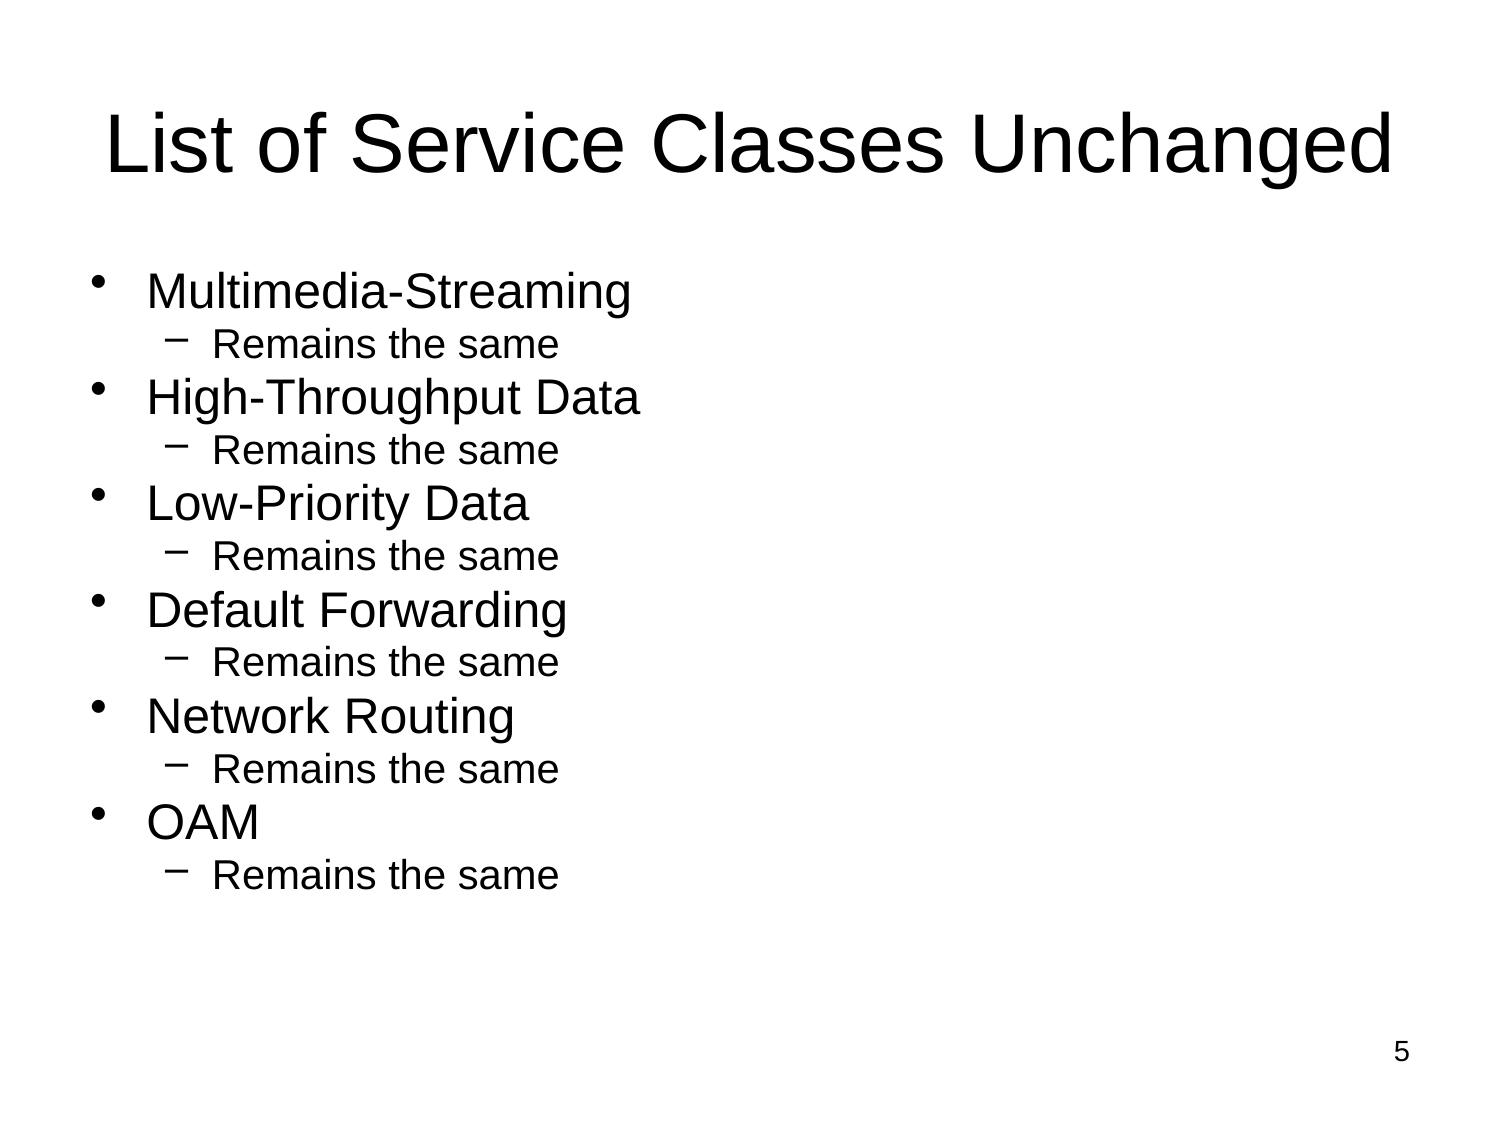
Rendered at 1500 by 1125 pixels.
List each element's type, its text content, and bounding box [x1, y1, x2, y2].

title List of Service Classes Unchanged [74, 44, 1426, 233]
list Multimedia-Streaming Remains the same High-Throughput Data Remains the same Low-Priority Data Remains the same Default Forwarding Remains the same Network Routing Remains the same OAM Remains the same [74, 262, 1426, 1006]
slide_number 5 [1074, 1024, 1426, 1103]
